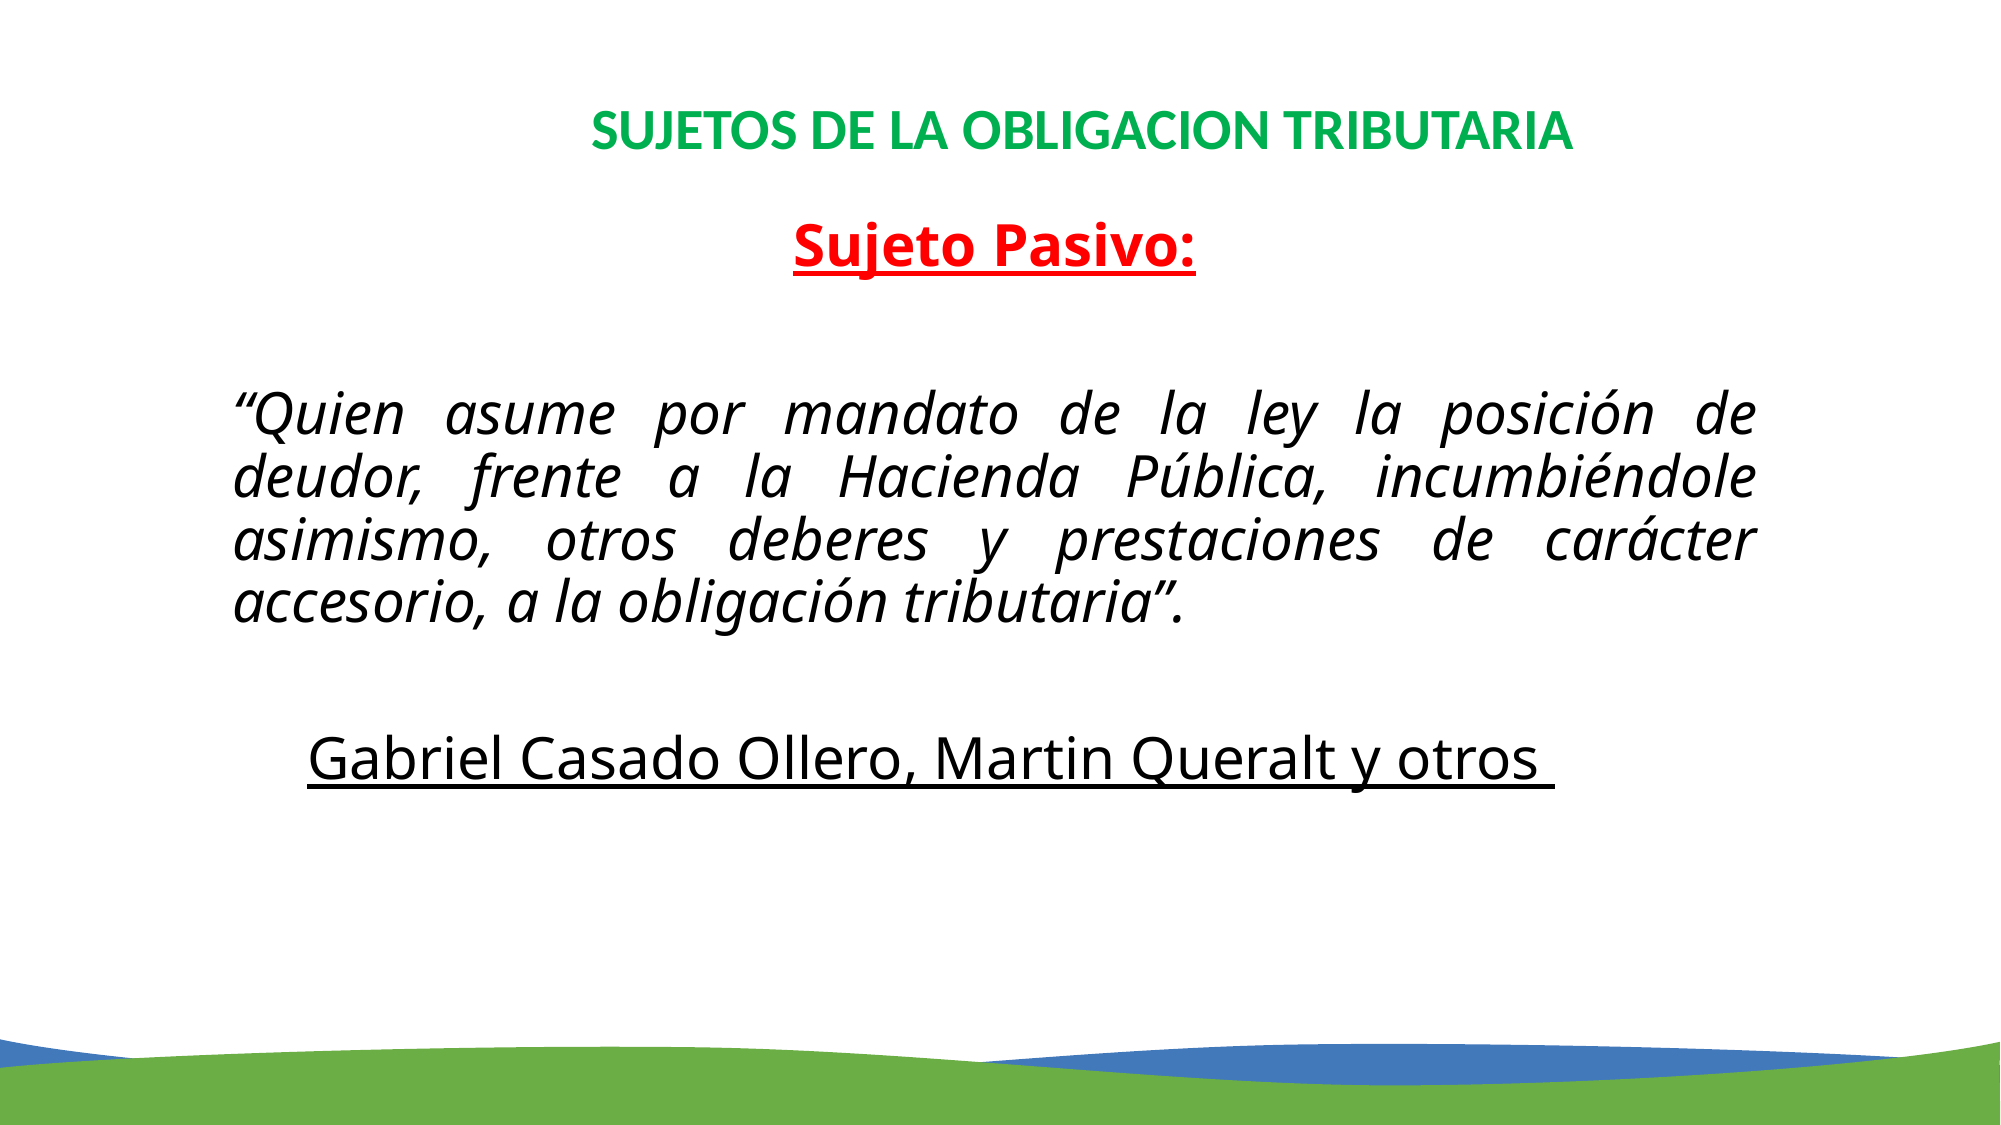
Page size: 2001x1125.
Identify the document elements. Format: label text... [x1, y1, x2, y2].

text_box SUJETOS DE LA OBLIGACION TRIBUTARIA [576, 83, 1591, 169]
text_box Sujeto Pasivo: “Quien asume por mandato de la ley la posición de deudor, frente a la Hacienda Pública, incumbiéndole asimismo, otros deberes y prestaciones de carácter accesorio, a la obligación tributaria”. Gabriel Casado Ollero, Martin Queralt y otros [217, 209, 1773, 953]
